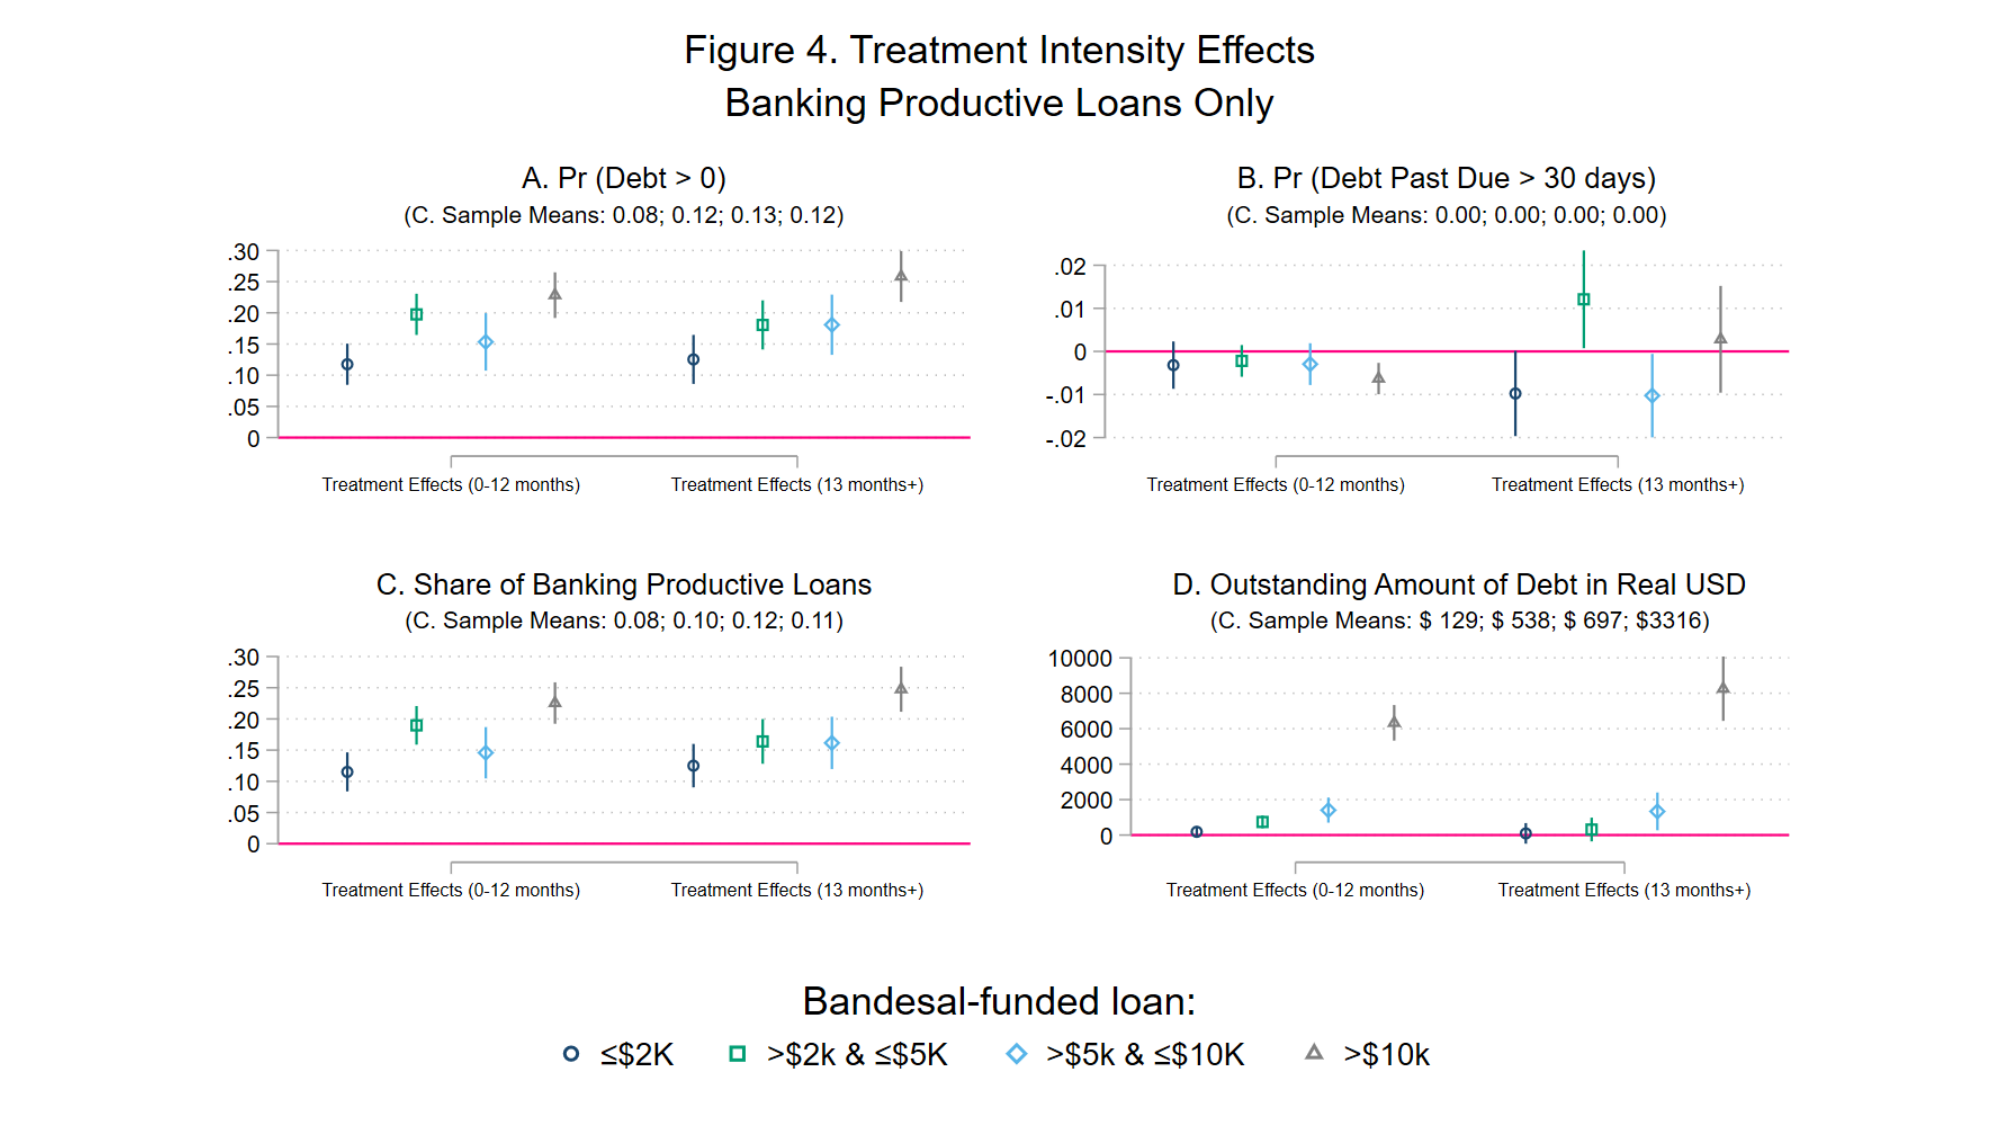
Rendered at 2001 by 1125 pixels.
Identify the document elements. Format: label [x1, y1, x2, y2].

picture [156, 0, 1844, 1125]
